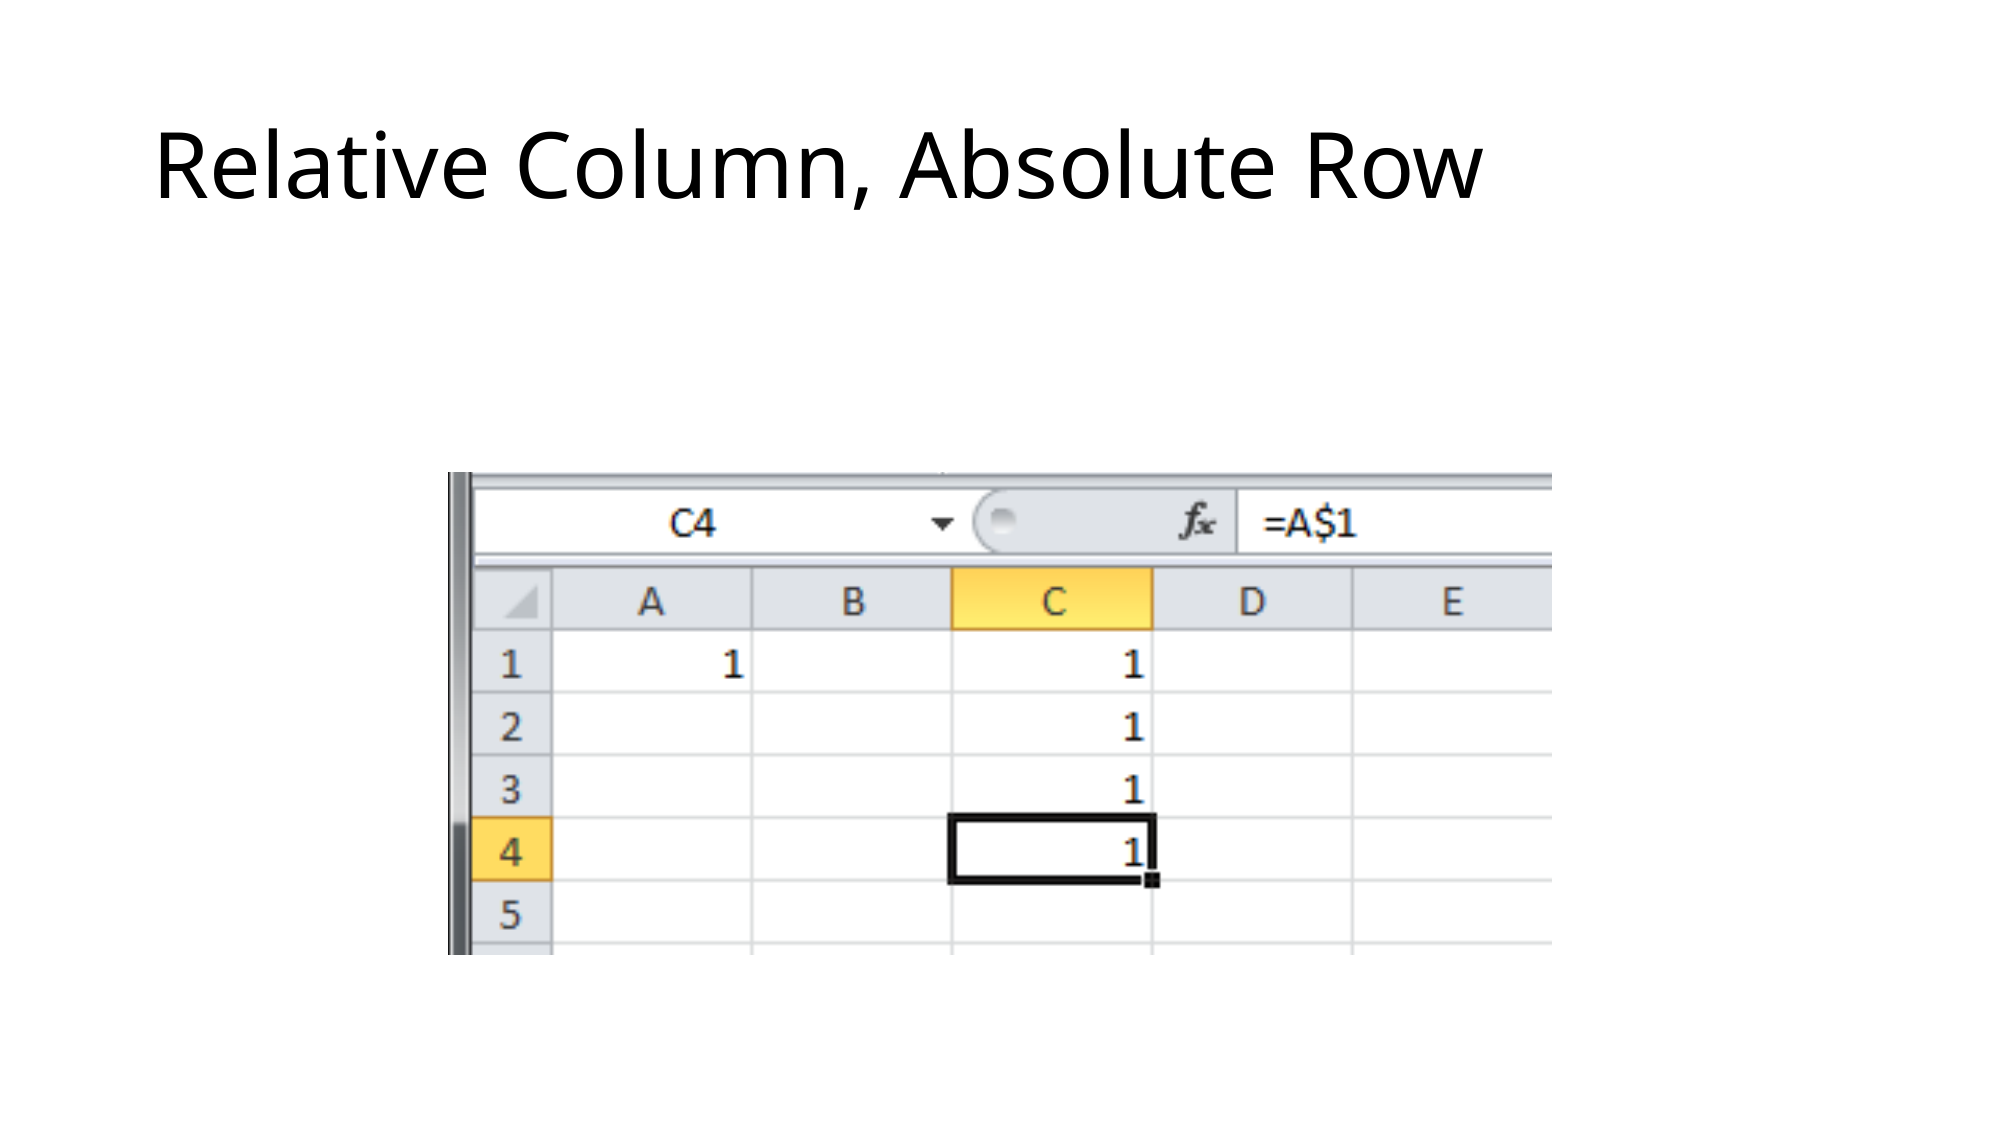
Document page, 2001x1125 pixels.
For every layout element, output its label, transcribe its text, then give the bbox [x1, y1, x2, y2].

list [448, 472, 1552, 955]
title Relative Column, Absolute Row [137, 59, 1863, 278]
